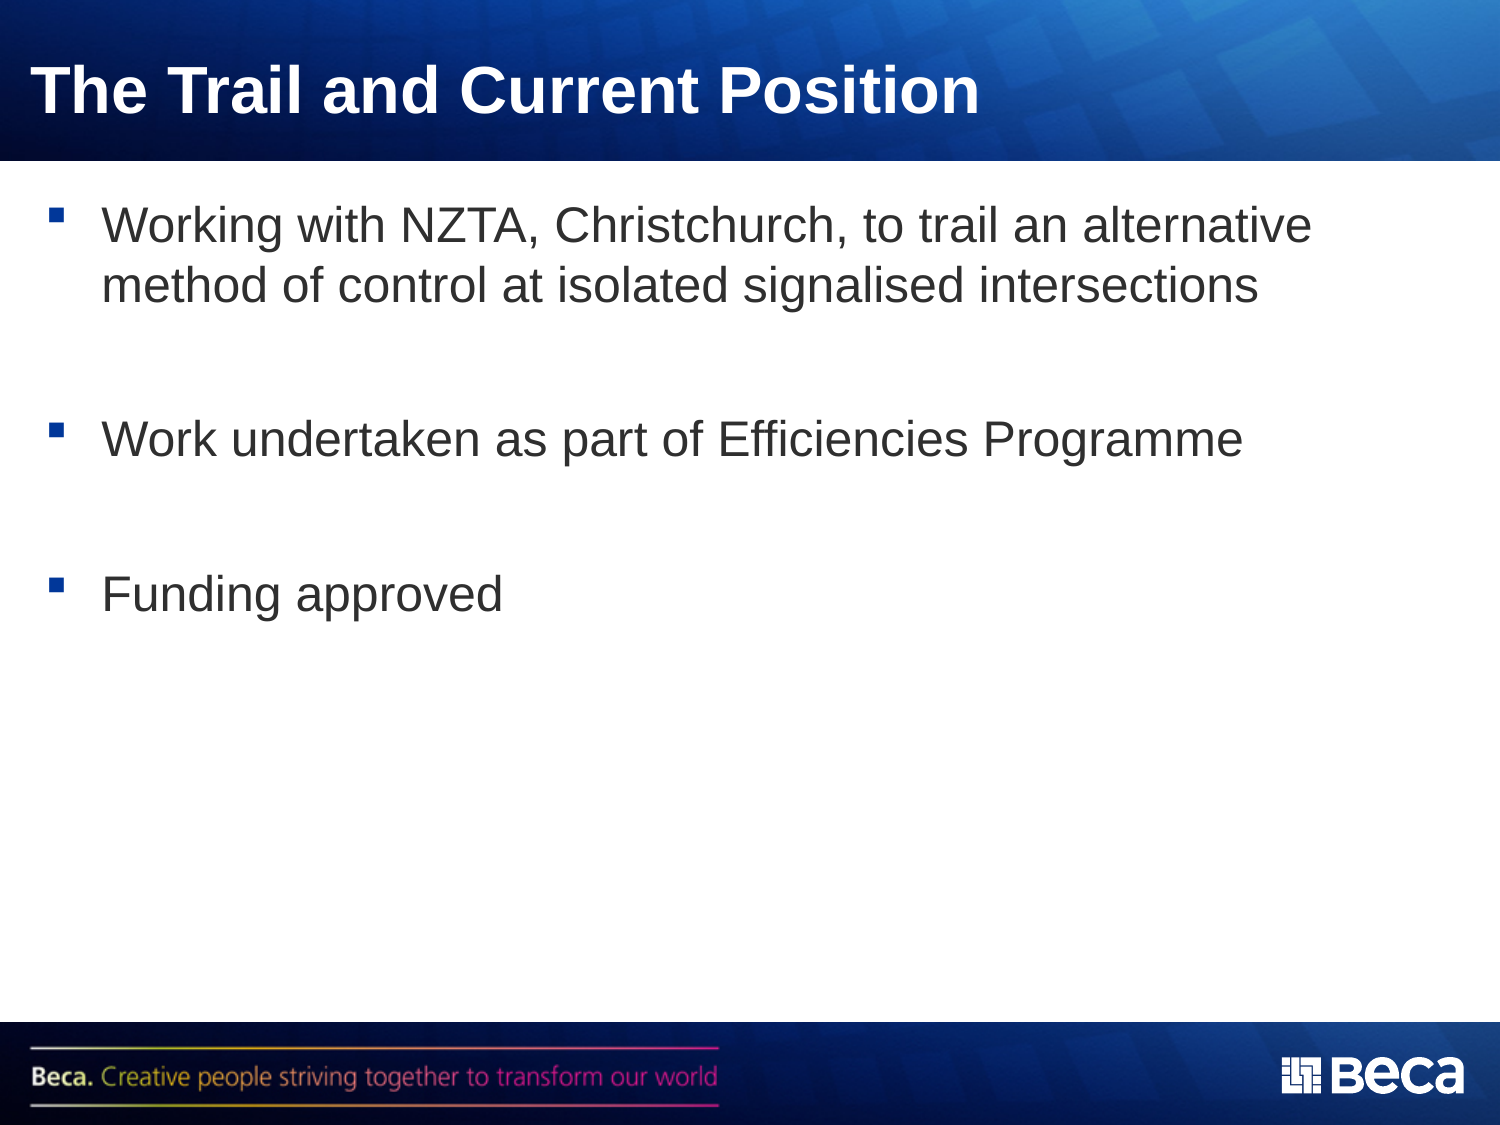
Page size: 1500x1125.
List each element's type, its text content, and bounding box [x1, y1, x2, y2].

list Working with NZTA, Christchurch, to trail an alternative method of control at isolated signalised intersections Work undertaken as part of Efficiencies Programme Funding approved [30, 184, 1472, 988]
title The Trail and Current Position [30, 7, 1500, 149]
picture [0, 0, 1500, 161]
picture [0, 1022, 1500, 1125]
